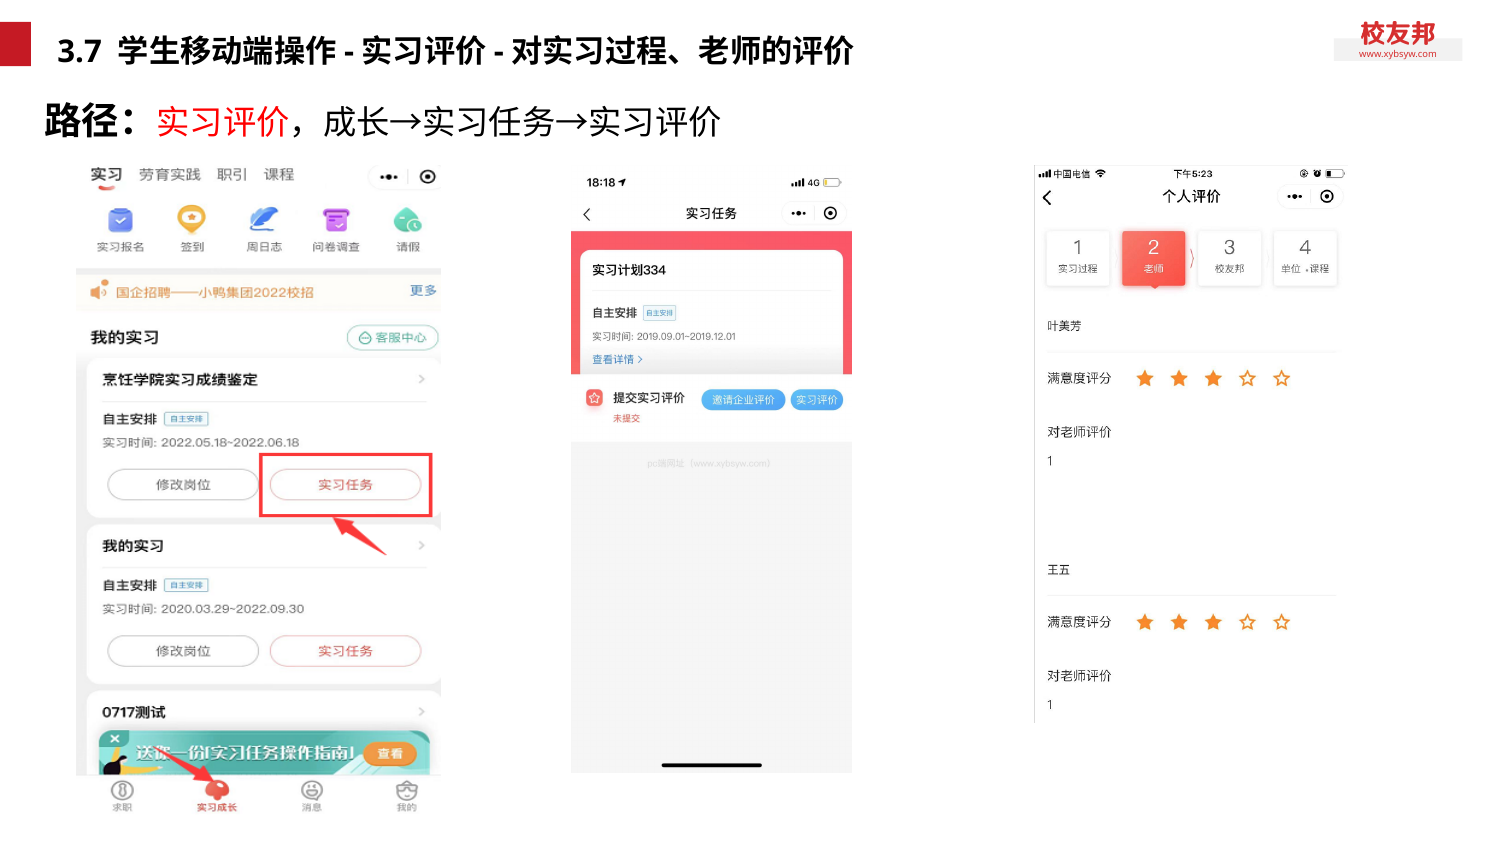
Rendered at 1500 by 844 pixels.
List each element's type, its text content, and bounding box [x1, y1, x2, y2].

picture [1361, 21, 1435, 45]
picture [76, 165, 441, 822]
picture [1034, 165, 1348, 723]
picture [571, 165, 852, 774]
title 3.7 学生移动端操作-实习评价-对实习过程、老师的评价 [42, 11, 939, 67]
text_box 路径：实习评价，成长→实习任务→实习评价 [29, 67, 1406, 150]
